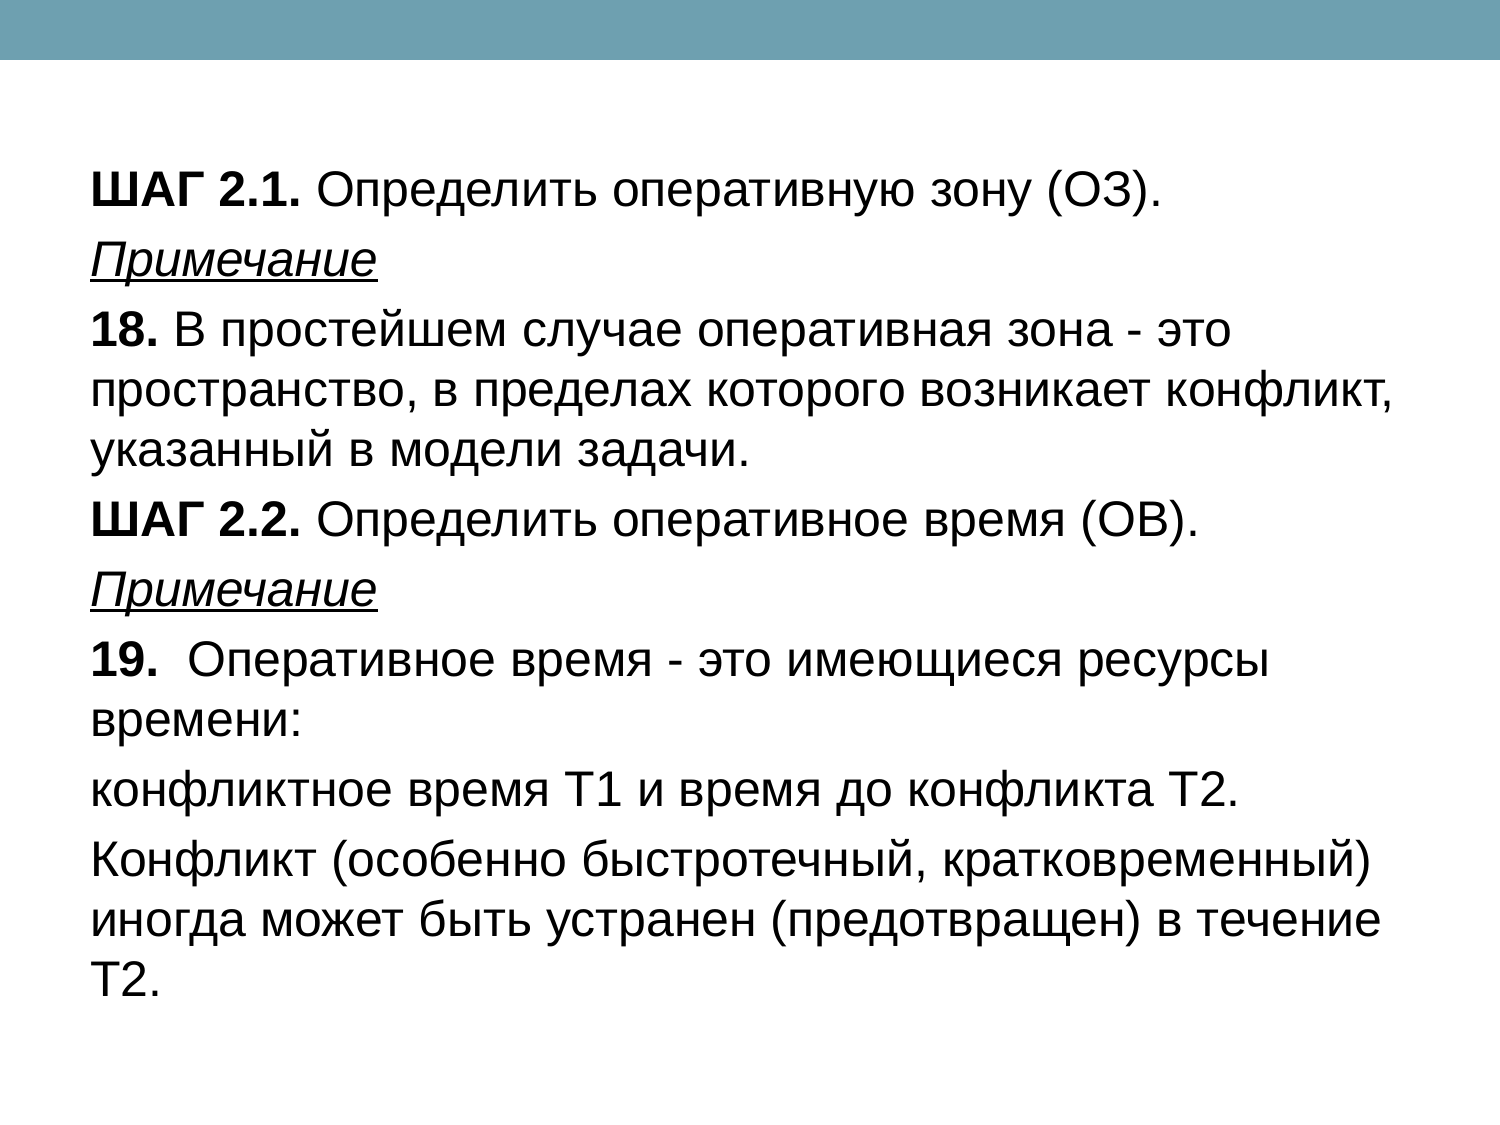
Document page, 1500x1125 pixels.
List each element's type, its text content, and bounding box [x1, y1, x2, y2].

list ШАГ 2.1. Определить оперативную зону (ОЗ). Примечание 18. В простейшем случае оперативная зона - это пространство, в пределах которого возникает конфликт, указанный в модели задачи. ШАГ 2.2. Определить оперативное время (ОВ). Примечание 19. Оперативное время - это имеющиеся ресурсы времени: конфликтное время Т1 и время до конфликта Т2. Конфликт (особенно быстротечный, кратковременный) иногда может быть устранен (предотвращен) в течение Т2. [75, 149, 1425, 1063]
